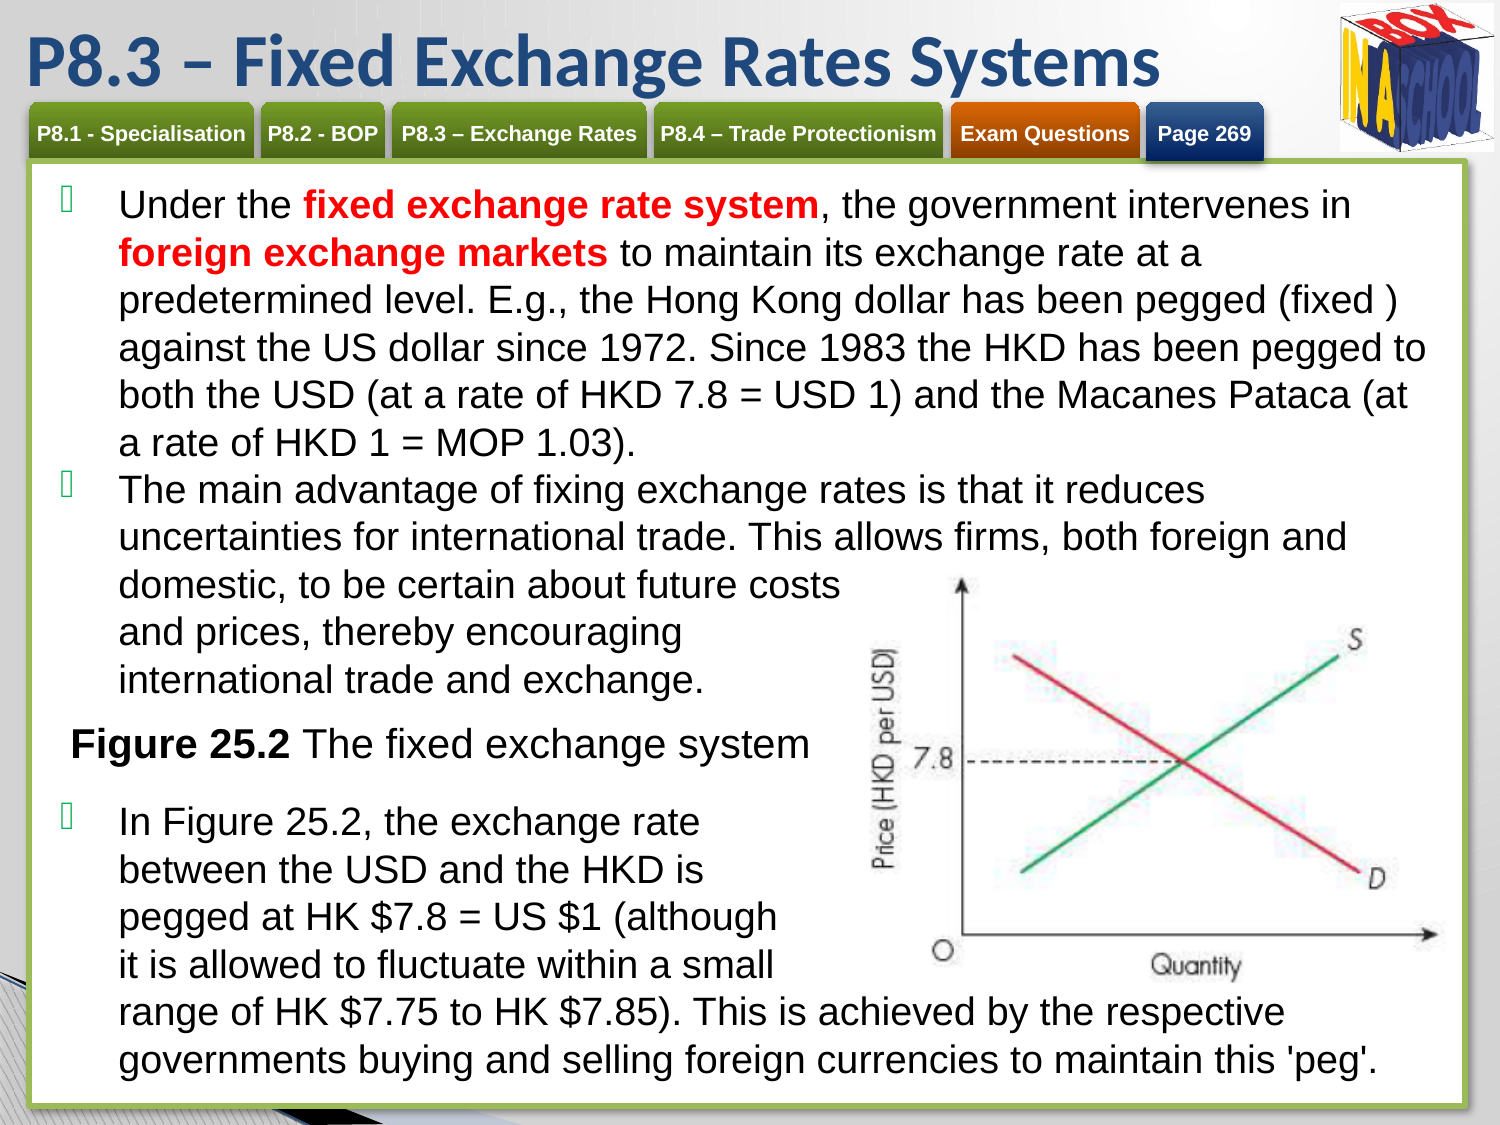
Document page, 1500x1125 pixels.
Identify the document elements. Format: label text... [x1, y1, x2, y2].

picture [867, 573, 1448, 983]
picture [1340, 3, 1495, 152]
text_box Figure 25.2 The fixed exchange system [55, 709, 826, 775]
text_box Page 269 [1145, 102, 1264, 161]
text_box Under the fixed exchange rate system, the government intervenes in foreign exchange markets to maintain its exchange rate at a predetermined level. E.g., the Hong Kong dollar has been pegged (fixed ) against the US dollar since 1972. Since 1983 the HKD has been pegged to both the USD (at a rate of HKD 7.8 = USD 1) and the Macanes Pataca (at a rate of HKD 1 = MOP 1.03). The main advantage of fixing exchange rates is that it reduces uncertainties for international trade. This allows firms, both foreign and domestic, to be certain about future costs and prices, thereby encouraging international trade and exchange. In Figure 25.2, the exchange rate between the USD and the HKD is pegged at HK $7.8 = US $1 (although it is allowed to fluctuate within a small range of HK $7.75 to HK $7.85). This is achieved by the respective governments buying and selling foreign currencies to maintain this 'peg'. [45, 171, 1447, 1089]
title P8.3 – Fixed Exchange Rates Systems [11, 11, 1465, 102]
picture [281, 1114, 303, 1125]
